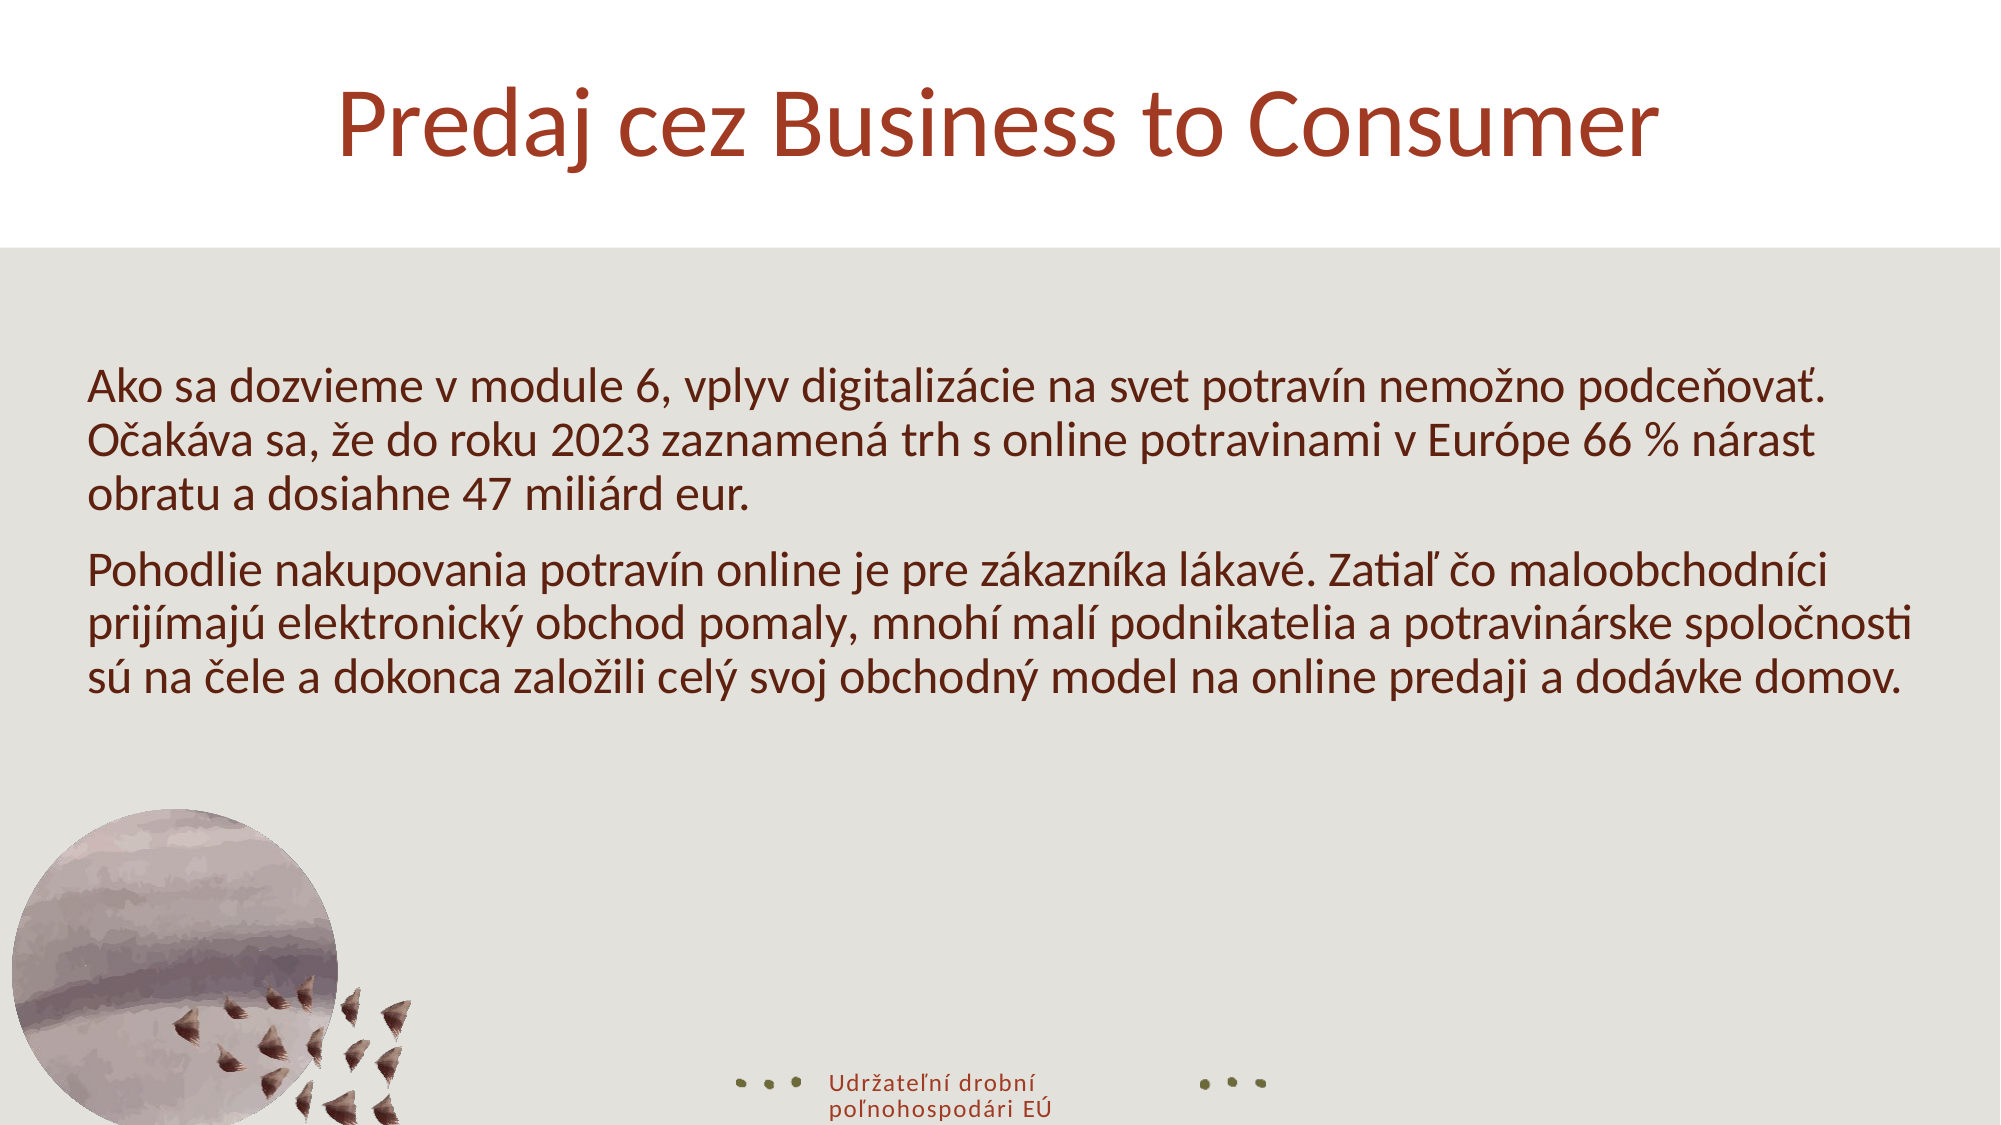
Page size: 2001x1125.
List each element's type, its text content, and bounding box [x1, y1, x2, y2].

picture [732, 1046, 805, 1120]
footer Udržateľní drobní poľnohospodári EÚ [826, 1070, 1172, 1125]
list Ako sa dozvieme v module 6, vplyv digitalizácie na svet potravín nemožno podceňovať. Očakáva sa, že do roku 2023 zaznamená trh s online potravinami v Európe 66 % nárast obratu a dosiahne 47 miliárd eur. Pohodlie nakupovania potravín online je pre zákazníka lákavé. Zatiaľ čo maloobchodníci prijímajú elektronický obchod pomaly, mnohí malí podnikatelia a potravinárske spoločnosti sú na čele a dokonca založili celý svoj obchodný model na online predaji a dodávke domov. [51, 350, 1947, 997]
picture [1196, 1047, 1270, 1120]
picture [1, 735, 475, 1125]
title Predaj cez Business to Consumer [0, 25, 1999, 244]
